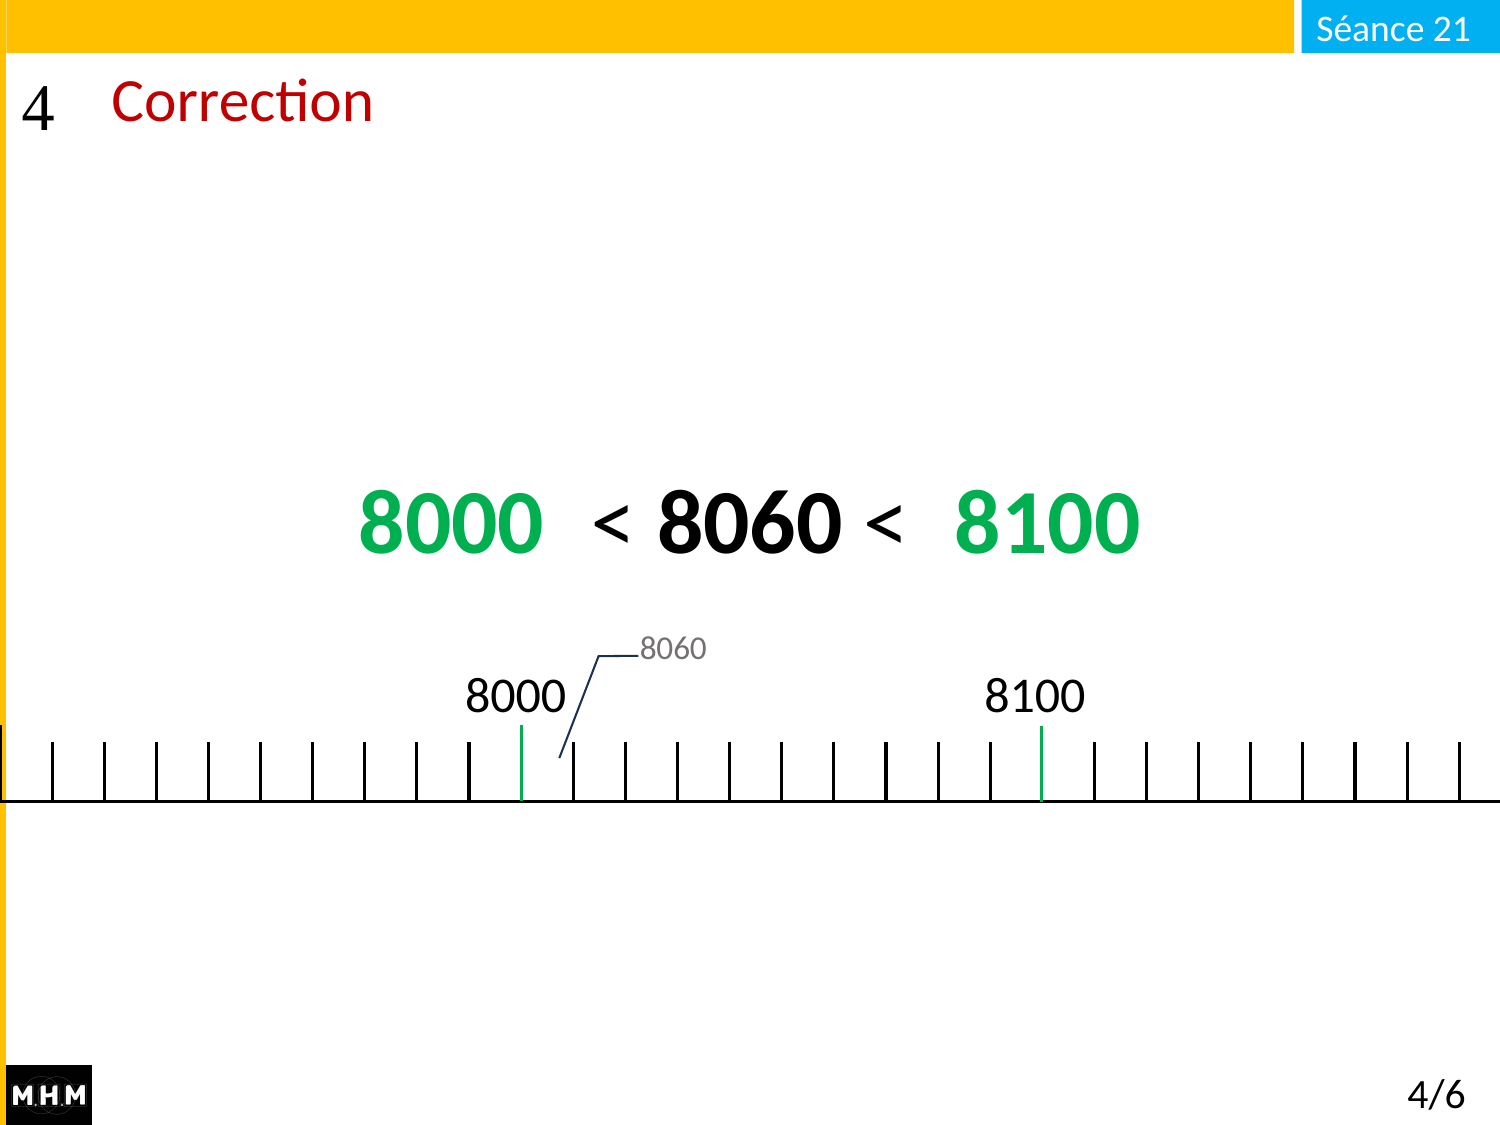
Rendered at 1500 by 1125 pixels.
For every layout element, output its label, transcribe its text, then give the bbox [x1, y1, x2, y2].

text_box 8000 [450, 655, 593, 724]
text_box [0, 724, 1500, 803]
picture [6, 1065, 92, 1125]
text_box … < 8060 < … [595, 454, 925, 579]
text_box 8060 [571, 600, 729, 724]
text_box 8100 [969, 655, 1127, 724]
text_box 8000 [329, 454, 595, 579]
text_box 8100 [925, 454, 1171, 579]
title Correction [96, 60, 1391, 143]
list 4/6 [1373, 1064, 1500, 1125]
